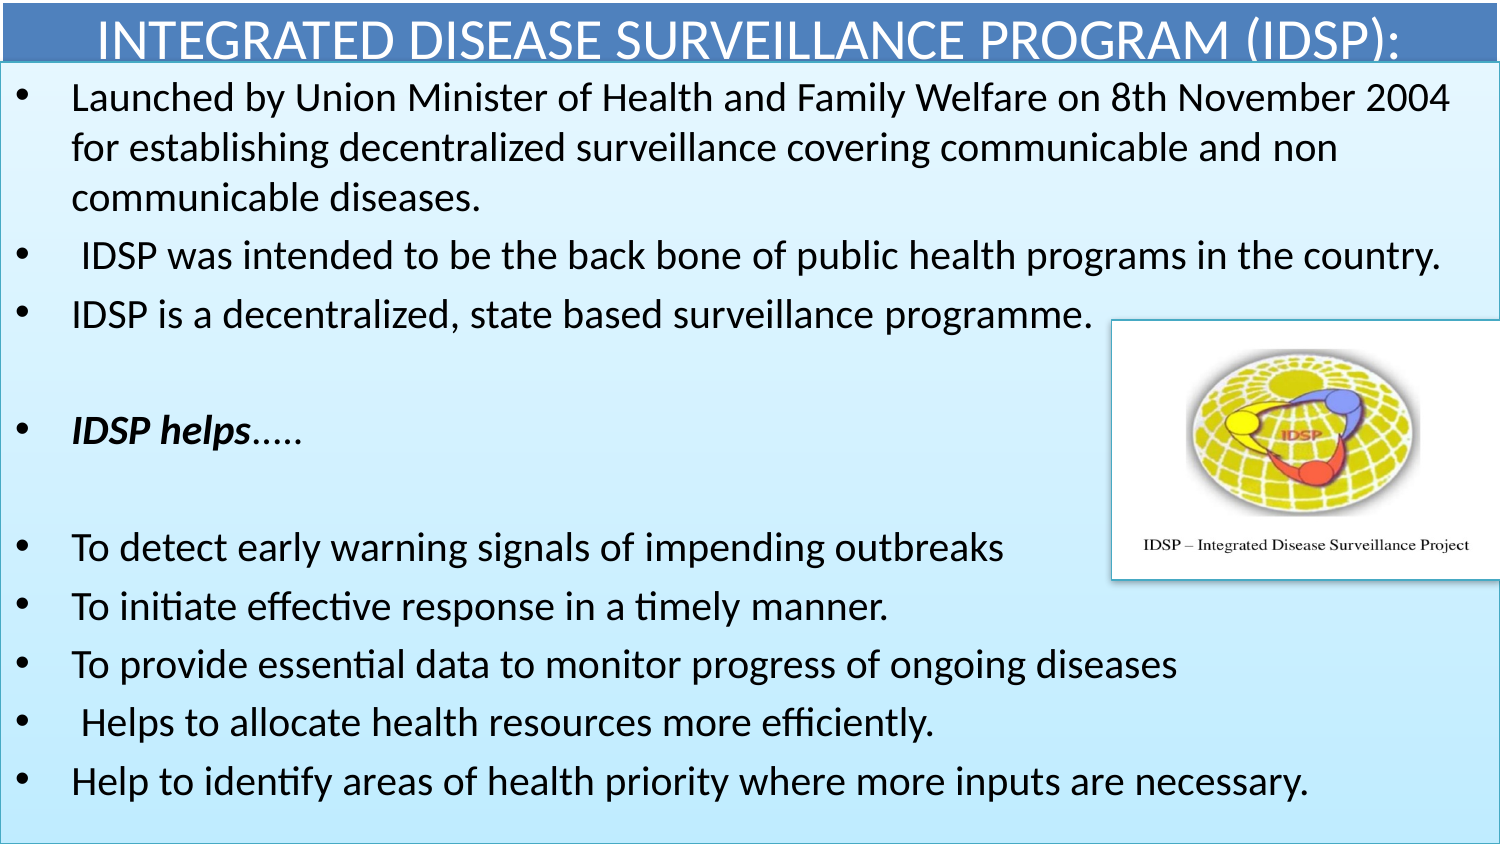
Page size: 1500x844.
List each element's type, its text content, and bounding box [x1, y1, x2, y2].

picture [1112, 320, 1500, 580]
list Launched by Union Minister of Health and Family Welfare on 8th November 2004 for establishing decentralized surveillance covering communicable and non communicable diseases. IDSP was intended to be the back bone of public health programs in the country. IDSP is a decentralized, state based surveillance programme. IDSP helps..... To detect early warning signals of impending outbreaks To initiate effective response in a timely manner. To provide essential data to monitor progress of ongoing diseases Helps to allocate health resources more efficiently. Help to identify areas of health priority where more inputs are necessary. [0, 61, 1500, 844]
slide_number 27 [1074, 782, 1425, 827]
title INTEGRATED DISEASE SURVEILLANCE PROGRAM (IDSP): [0, 0, 1500, 60]
